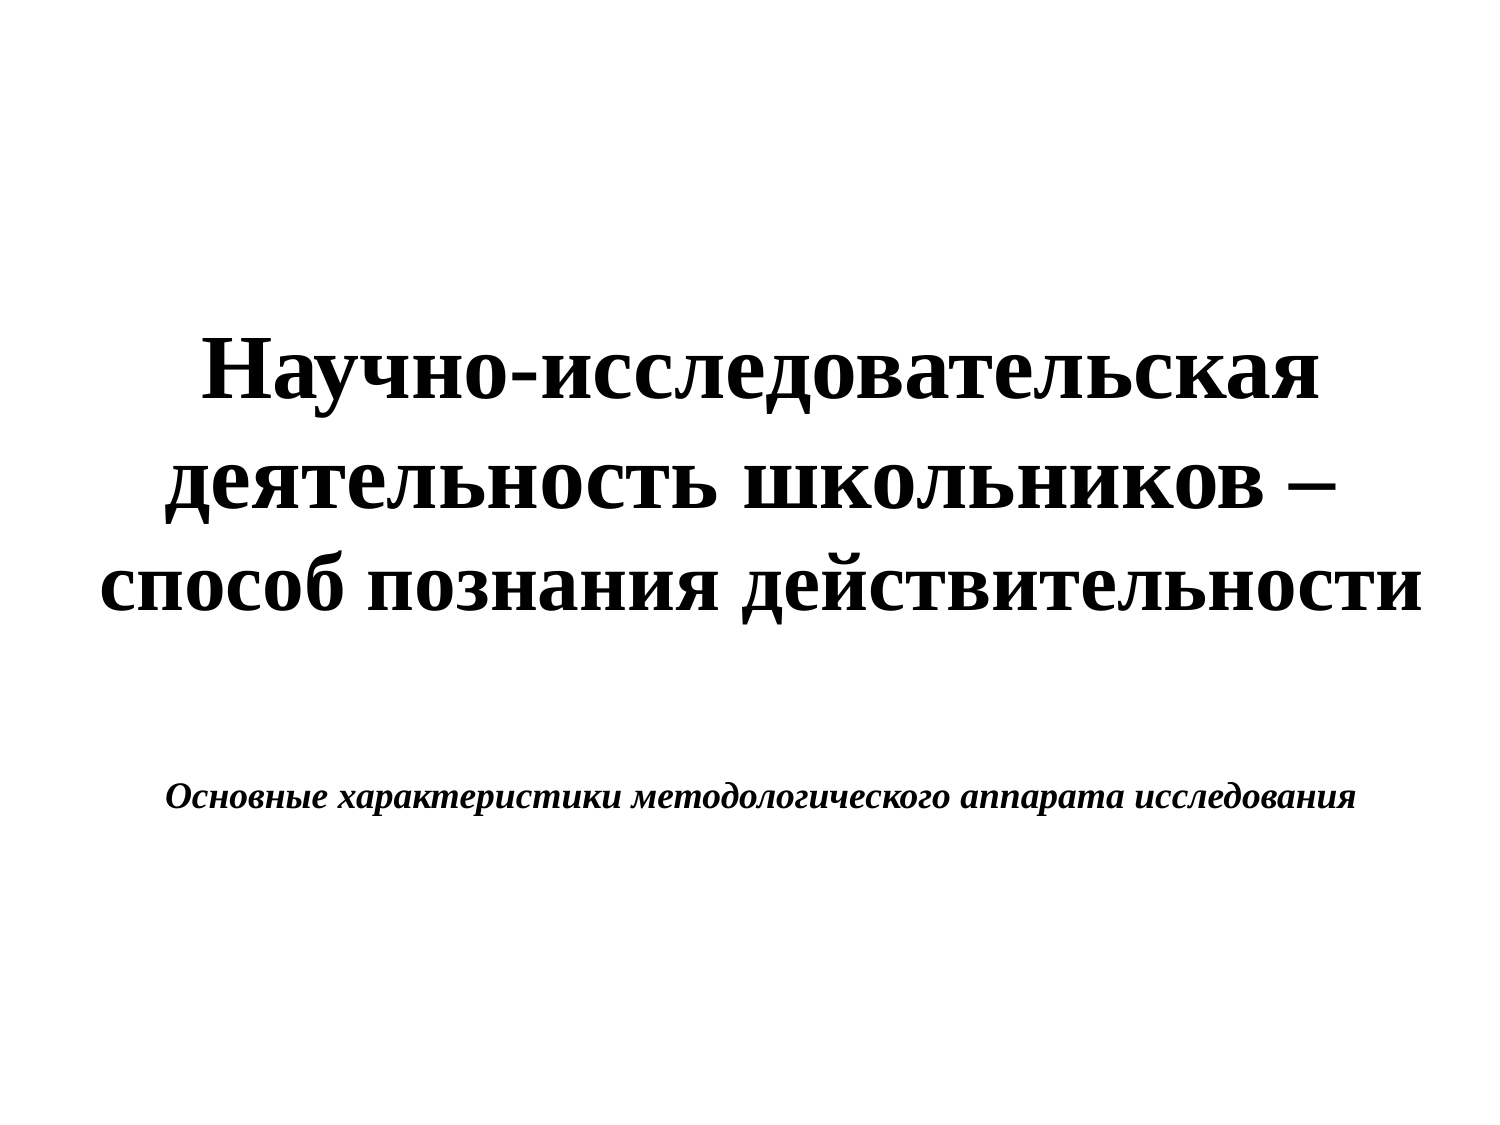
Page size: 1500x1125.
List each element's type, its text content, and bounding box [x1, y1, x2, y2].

text_box Основные характеристики методологического аппарата исследования [150, 763, 1483, 823]
title Научно-исследовательская деятельность школьников – способ познания действительности [64, 149, 1459, 785]
